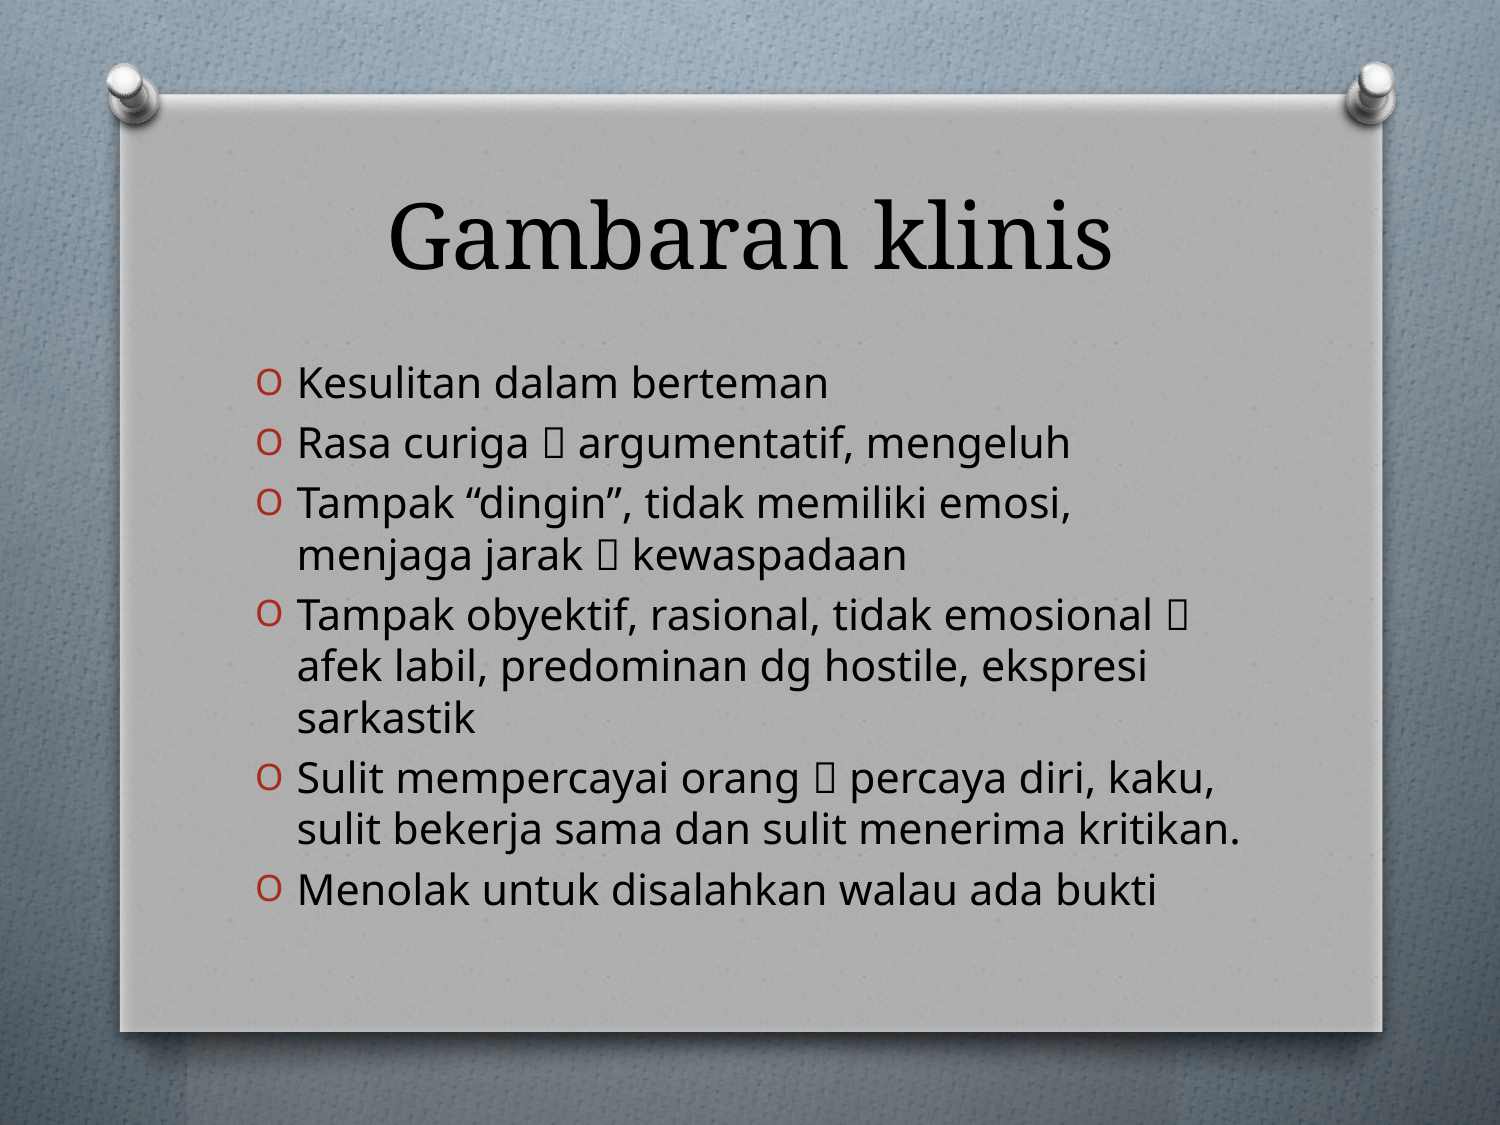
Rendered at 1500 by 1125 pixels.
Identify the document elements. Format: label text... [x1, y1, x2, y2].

picture [75, 29, 198, 153]
picture [1317, 35, 1439, 156]
title Gambaran klinis [179, 134, 1323, 332]
list Kesulitan dalam berteman Rasa curiga  argumentatif, mengeluh Tampak “dingin”, tidak memiliki emosi, menjaga jarak  kewaspadaan Tampak obyektif, rasional, tidak emosional  afek labil, predominan dg hostile, ekspresi sarkastik Sulit mempercayai orang  percaya diri, kaku, sulit bekerja sama dan sulit menerima kritikan. Menolak untuk disalahkan walau ada bukti [240, 347, 1257, 939]
